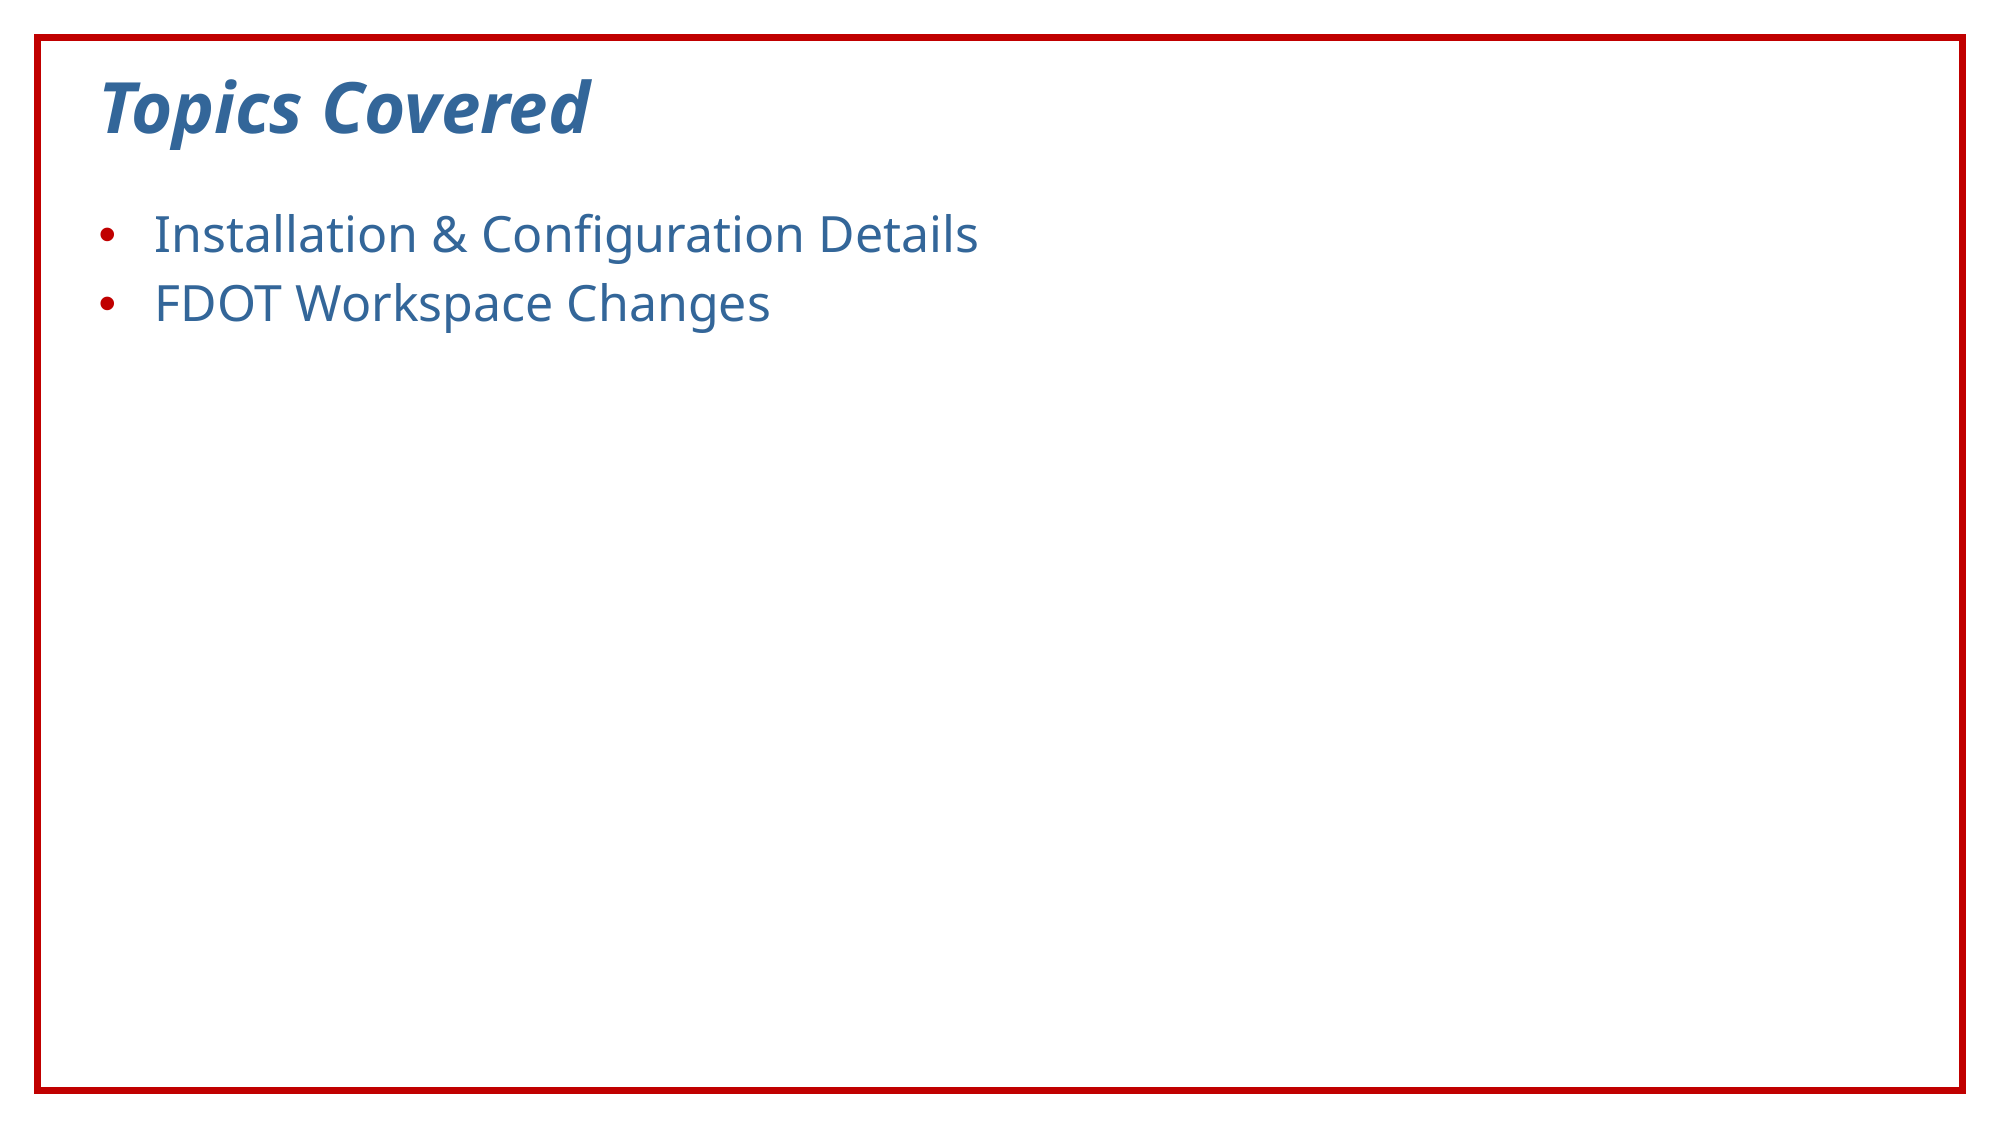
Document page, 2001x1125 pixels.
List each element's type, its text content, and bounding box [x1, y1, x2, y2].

list Installation & Configuration Details FDOT Workspace Changes [83, 199, 1903, 1032]
title Topics Covered [83, 68, 1903, 169]
